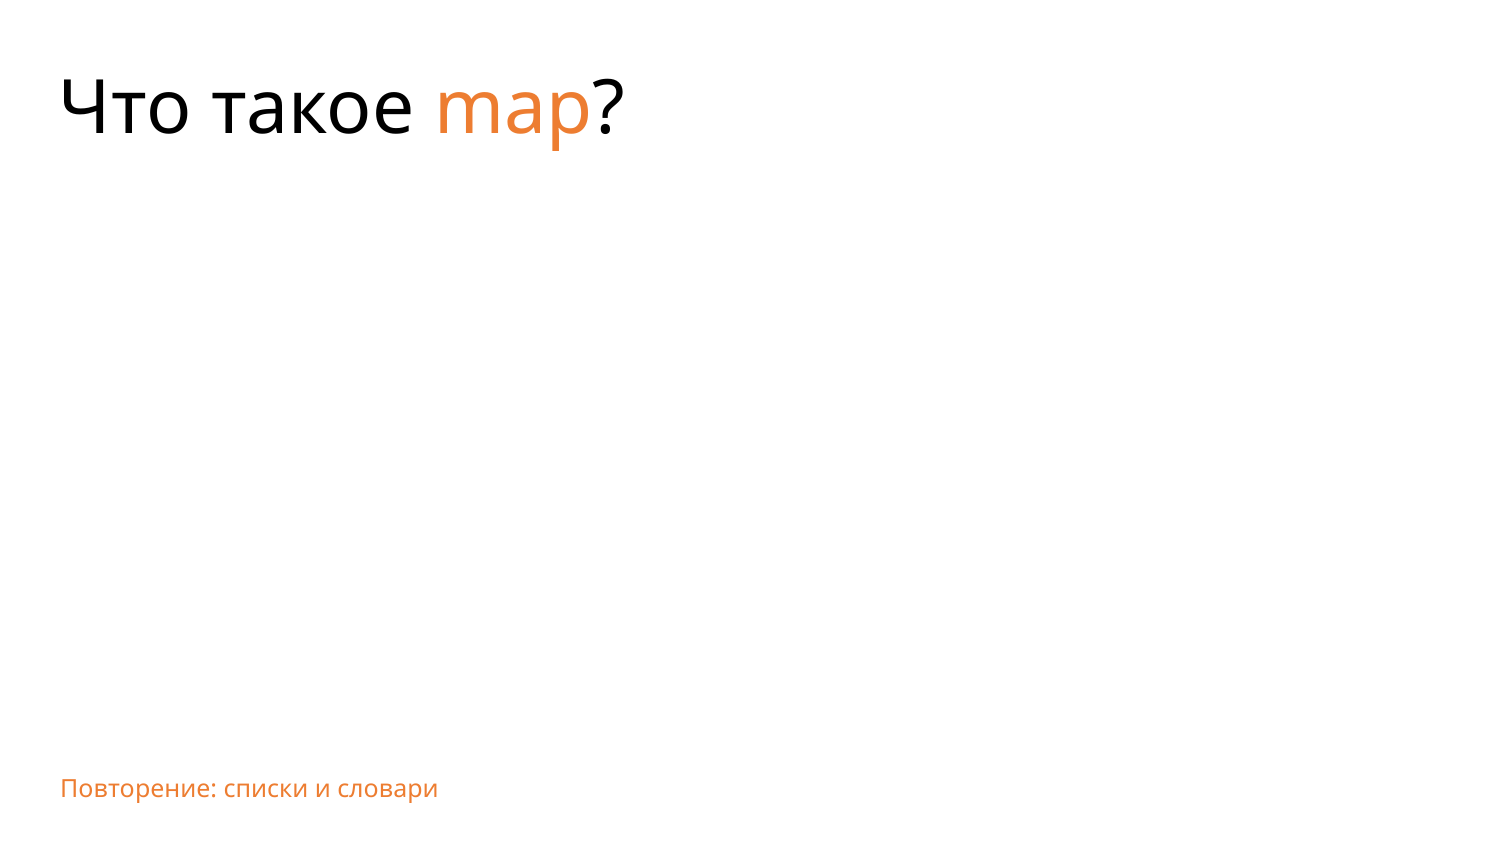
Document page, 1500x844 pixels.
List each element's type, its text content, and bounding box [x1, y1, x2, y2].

subtitle Повторение: списки и словари [60, 767, 1233, 813]
text_box Что такое map? [58, 58, 1441, 196]
